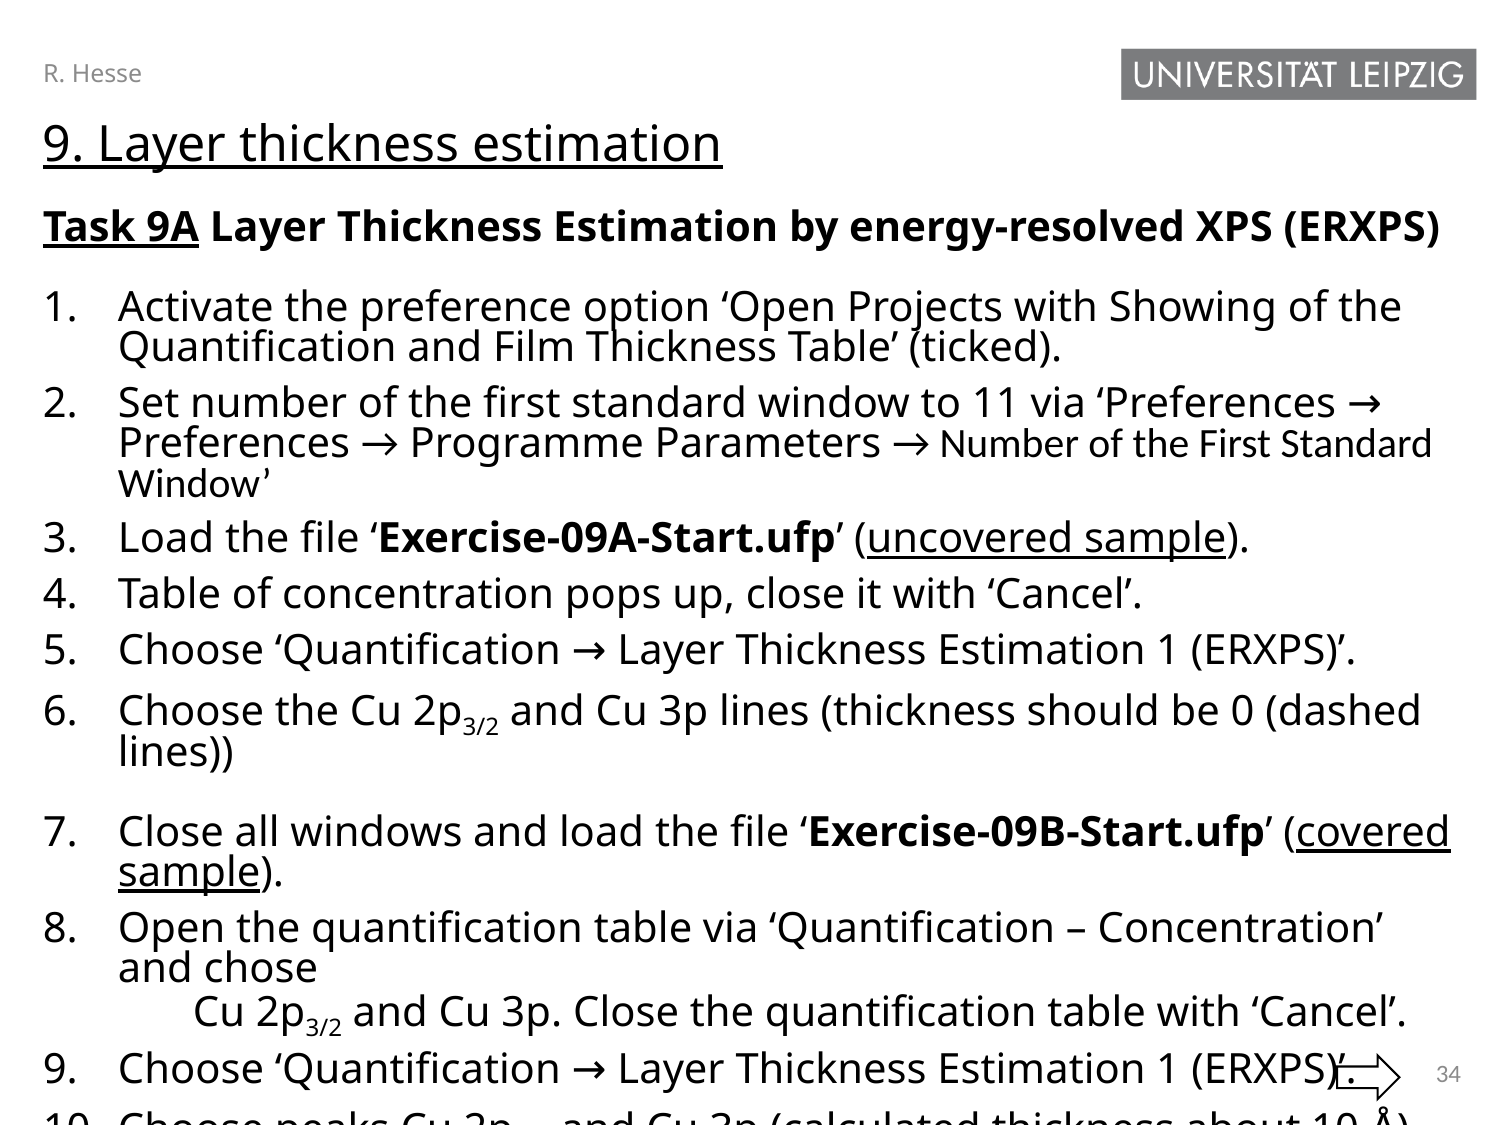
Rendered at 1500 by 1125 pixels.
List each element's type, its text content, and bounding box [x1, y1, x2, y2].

text_box Task 9A Layer Thickness Estimation by energy-resolved XPS (ERXPS) Activate the preference option ‘Open Projects with Showing of the Quantification and Film Thickness Table’ (ticked). Set number of the first standard window to 11 via ‘Preferences → Preferences → Programme Parameters → Number of the First Standard Window’ Load the file ‘Exercise-09A-Start.ufp’ (uncovered sample). Table of concentration pops up, close it with ‘Cancel’. Choose ‘Quantification → Layer Thickness Estimation 1 (ERXPS)’. Choose the Cu 2p3/2 and Cu 3p lines (thickness should be 0 (dashed lines)) Close all windows and load the file ‘Exercise-09B-Start.ufp’ (covered sample). Open the quantification table via ‘Quantification – Concentration’ and chose Cu 2p3/2 and Cu 3p. Close the quantification table with ‘Cancel’. Choose ‘Quantification → Layer Thickness Estimation 1 (ERXPS)’. Choose peaks Cu 2p3/2 and Cu 3p (calculated thickness about 10 Å). [28, 201, 1477, 1125]
picture [1410, 48, 1477, 100]
text_box [1336, 1053, 1401, 1102]
text_box 9. Layer thickness estimation [28, 104, 1477, 179]
footer R. Hesse [28, 44, 1410, 104]
